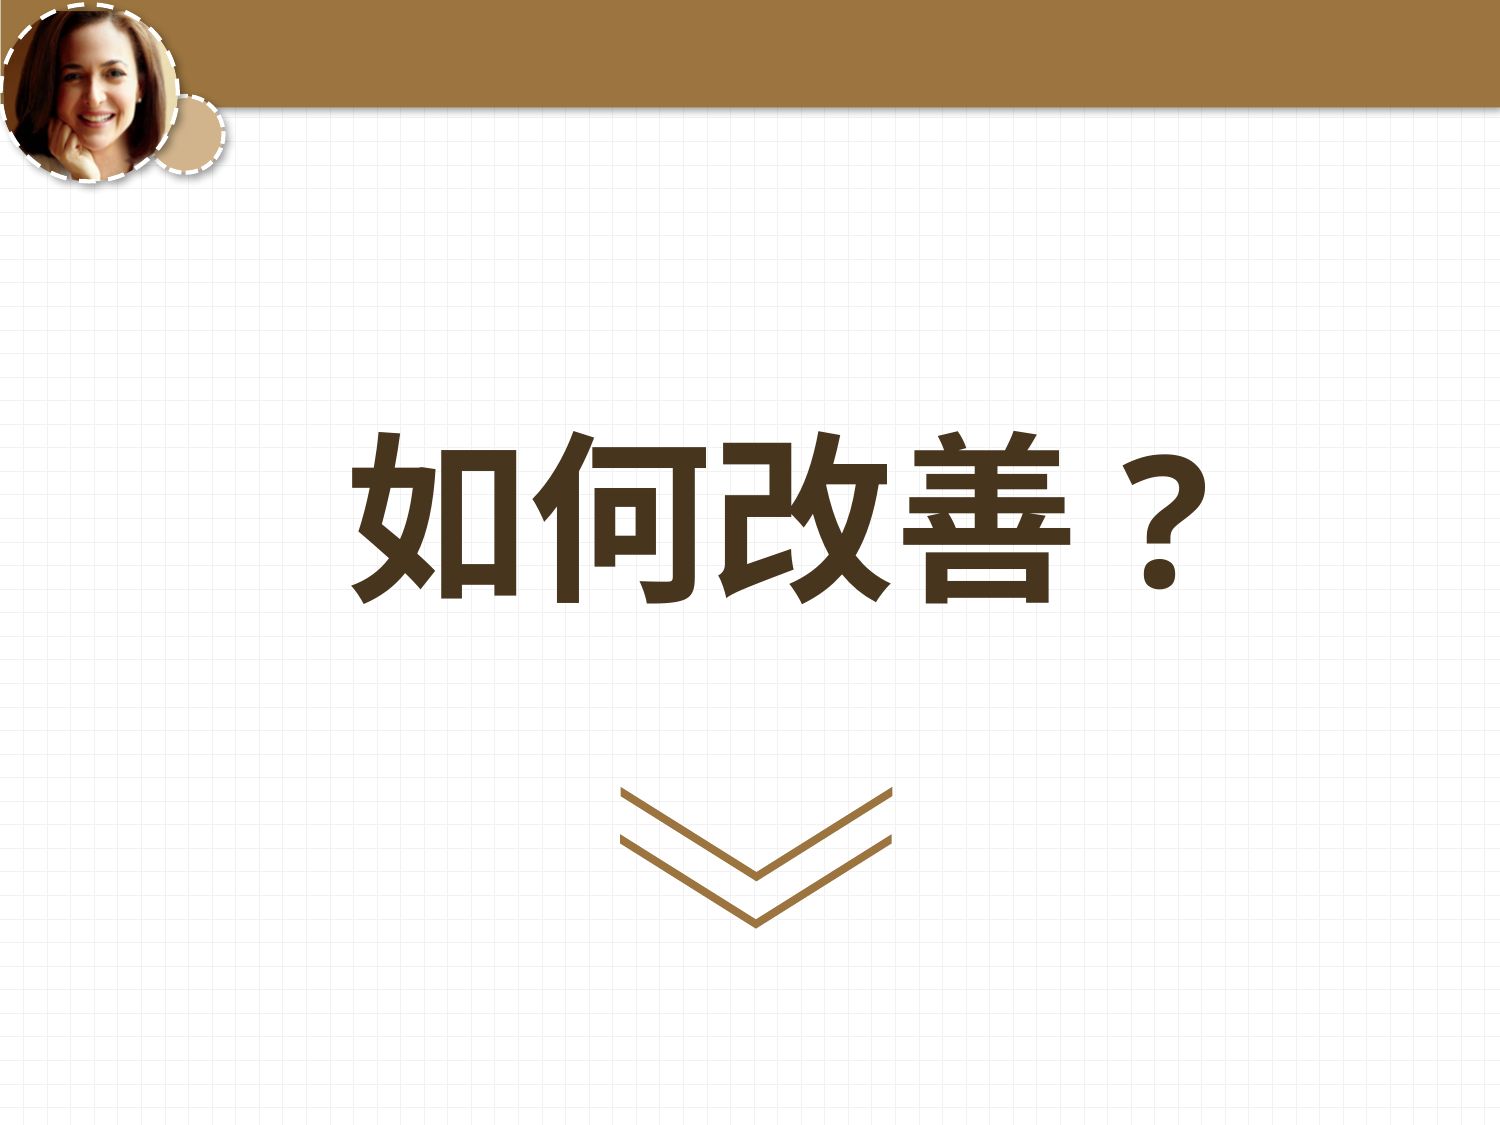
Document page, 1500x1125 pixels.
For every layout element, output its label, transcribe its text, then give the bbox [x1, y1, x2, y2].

text_box 如何改善? [330, 397, 1225, 632]
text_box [684, 721, 828, 995]
picture [0, 4, 178, 182]
